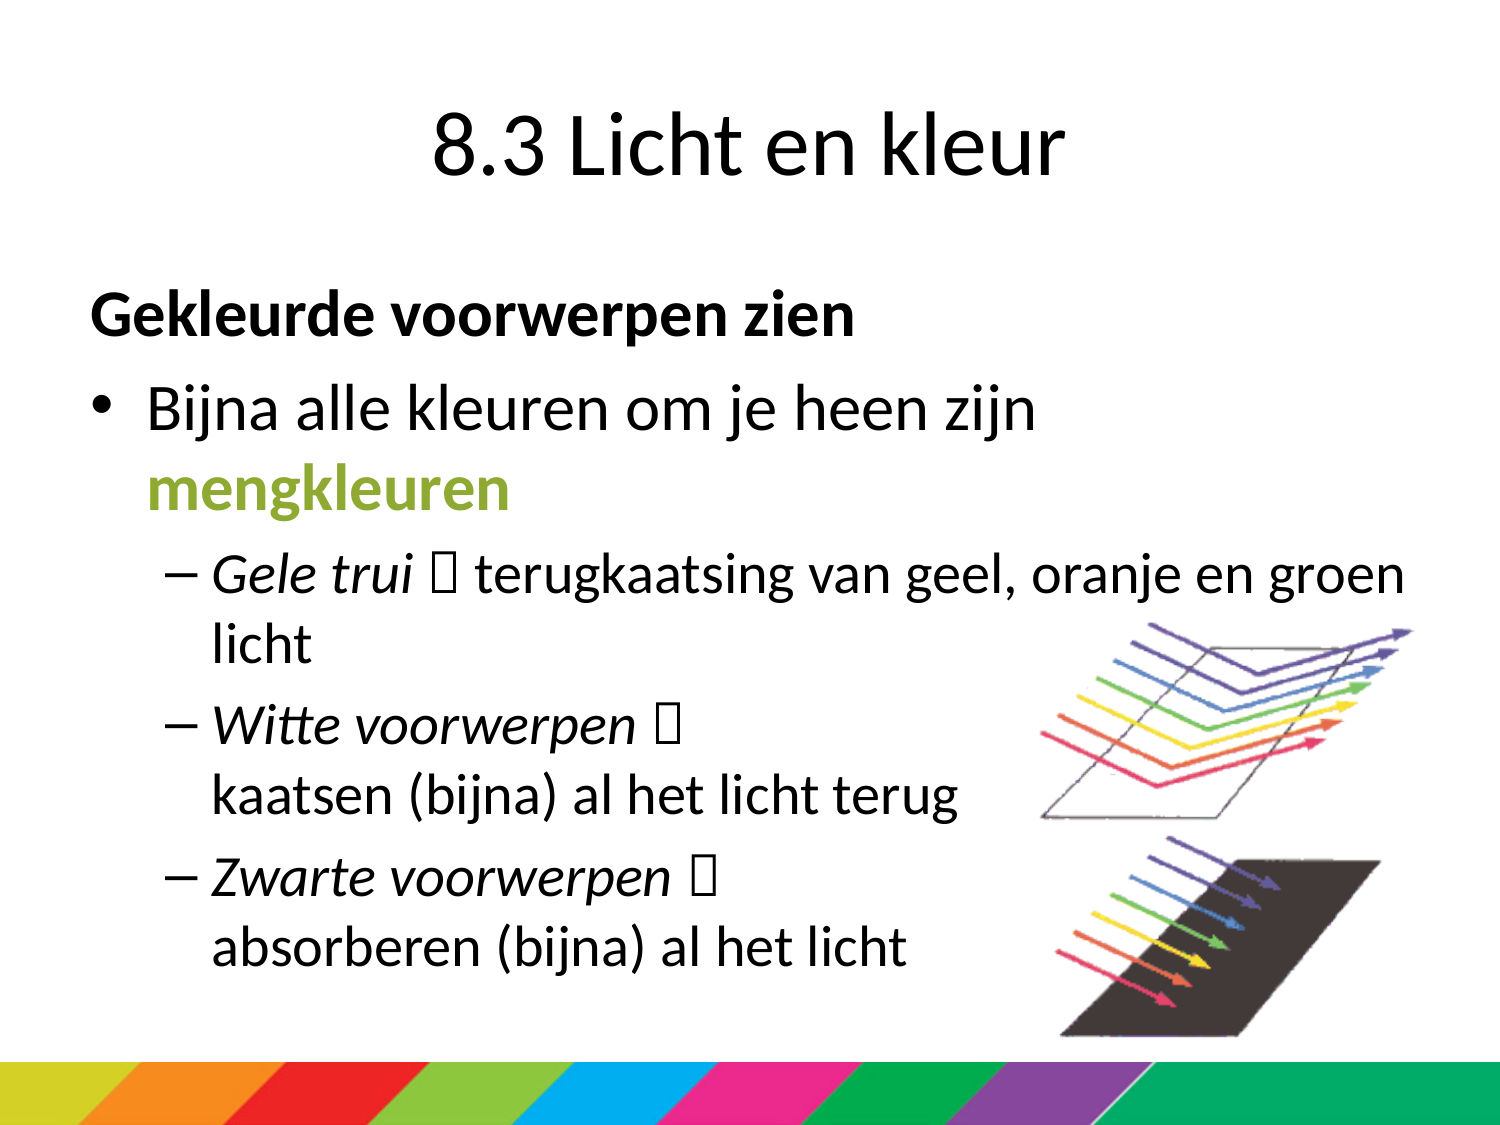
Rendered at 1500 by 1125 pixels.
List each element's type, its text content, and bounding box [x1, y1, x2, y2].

picture [656, 1062, 1500, 1125]
list Gekleurde voorwerpen zien Bijna alle kleuren om je heen zijn mengkleuren Gele trui  terugkaatsing van geel, oranje en groen licht Witte voorwerpen  kaatsen (bijna) al het licht terug Zwarte voorwerpen  absorberen (bijna) al het licht [75, 262, 1425, 1005]
picture [1004, 609, 1432, 1044]
title 8.3 Licht en kleur [75, 45, 1425, 233]
picture [0, 1062, 574, 1125]
